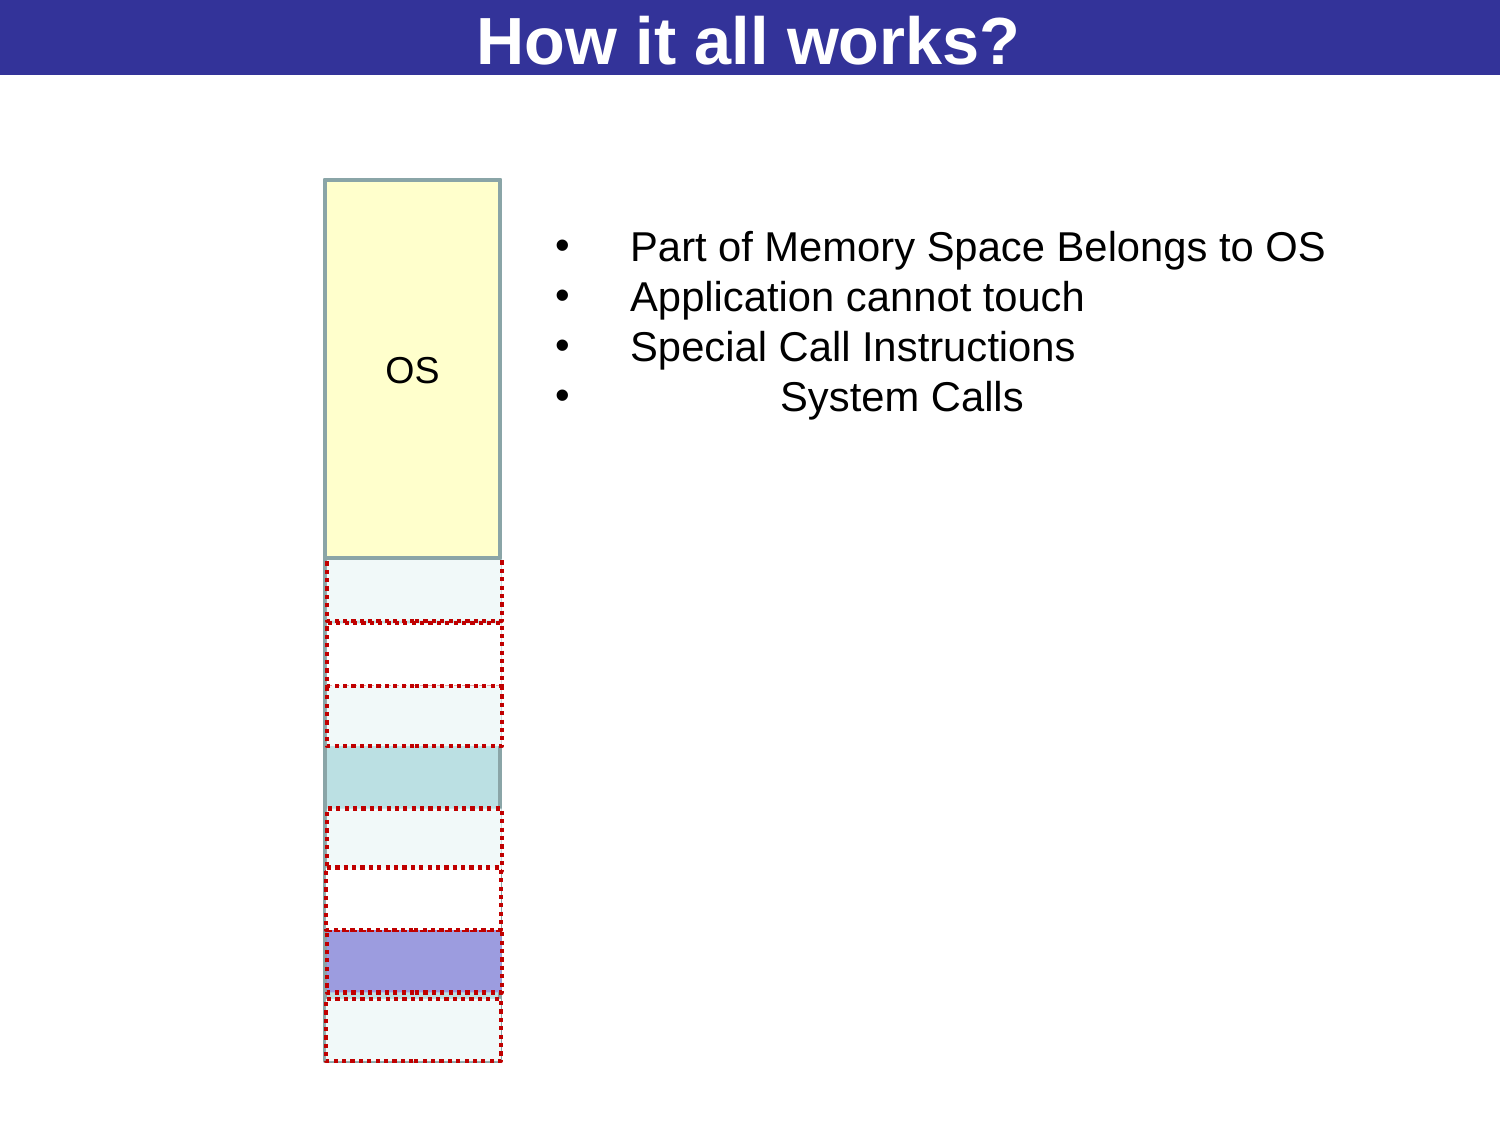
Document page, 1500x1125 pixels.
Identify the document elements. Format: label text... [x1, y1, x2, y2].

text_box [323, 560, 502, 1063]
text_box [325, 806, 504, 870]
text_box [325, 930, 504, 995]
text_box Part of Memory Space Belongs to OS Application cannot touch Special Call Instructions System Calls [540, 212, 1341, 428]
text_box [324, 865, 503, 932]
text_box [325, 621, 504, 688]
text_box [325, 686, 504, 748]
text_box [325, 560, 504, 623]
title How it all works? [0, 0, 1500, 75]
text_box [324, 997, 503, 1063]
text_box OS [323, 178, 502, 560]
